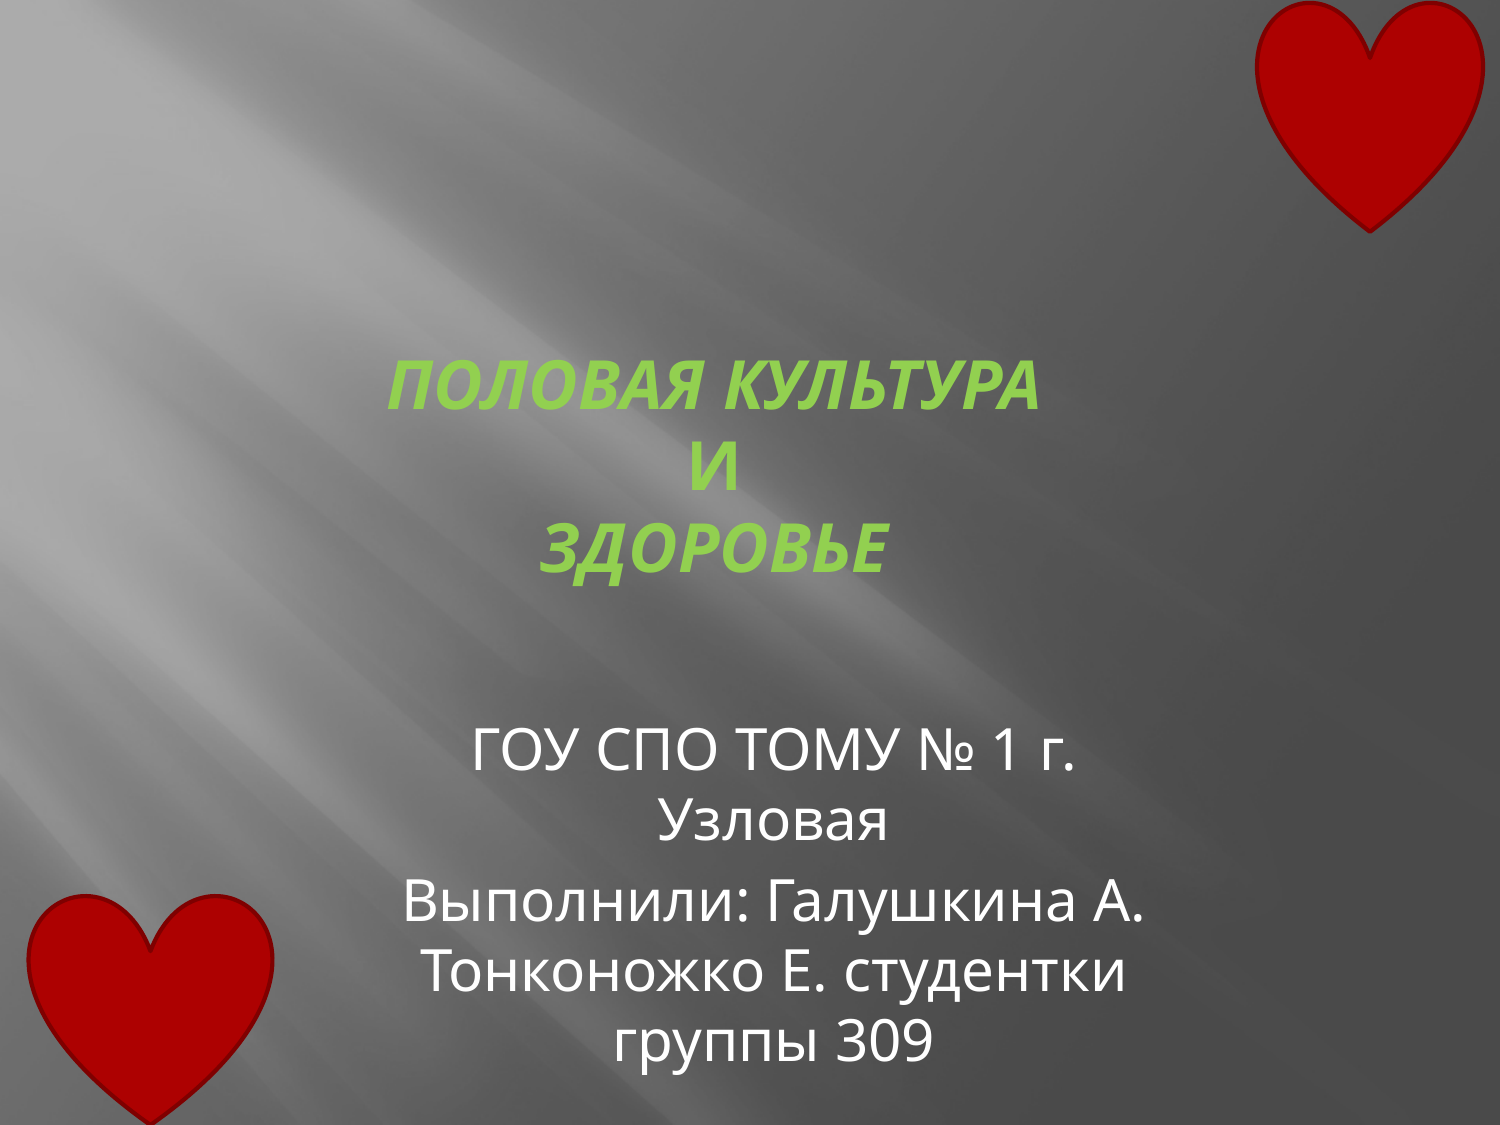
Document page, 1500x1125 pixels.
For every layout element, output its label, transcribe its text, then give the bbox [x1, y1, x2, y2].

title ПОЛОВАЯ КУЛЬТУРА и ЗДОРОВЬЕ [76, 172, 1352, 587]
text_box [1254, 0, 1486, 234]
subtitle ГОУ СПО ТОМУ № 1 г. Узловая Выполнили: Галушкина А. Тонконожко Е. студентки группы 309 [348, 703, 1200, 992]
text_box [26, 893, 275, 1125]
